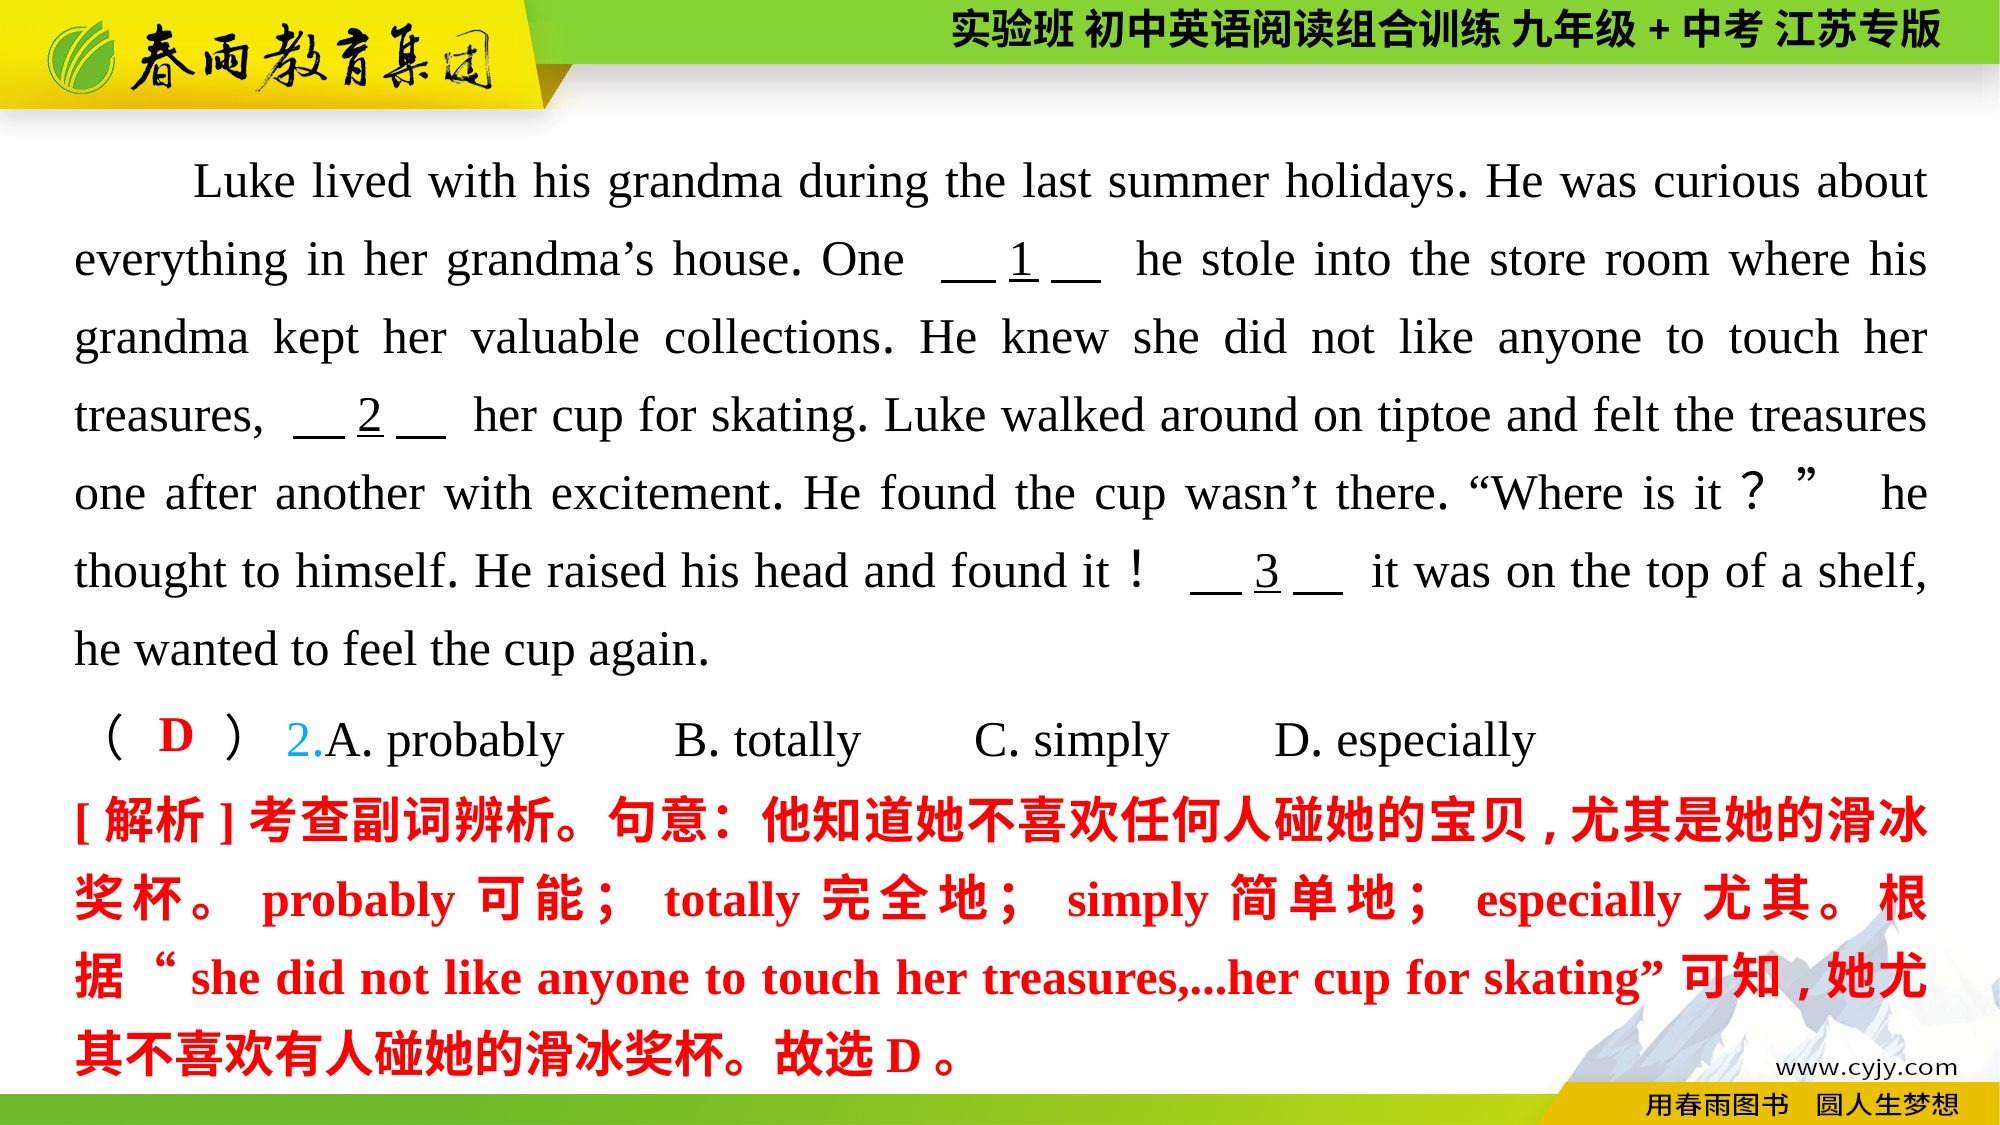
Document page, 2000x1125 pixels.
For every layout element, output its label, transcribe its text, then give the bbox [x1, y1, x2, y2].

picture [0, 0, 2000, 1125]
text_box [解析]考查副词辨析。句意：他知道她不喜欢任何人碰她的宝贝,尤其是她的滑冰奖杯。probably可能；totally完全地；simply简单地；especially尤其。根据“she did not like anyone to touch her treasures,...her cup for skating”可知,她尤其不喜欢有人碰她的滑冰奖杯。故选D。 [59, 763, 1944, 1090]
text_box （ ）2.A. probably B. totally C. simply D. especially [59, 680, 143, 763]
list Luke lived with his grandma during the last summer holidays. He was curious about everything in her grandma’s house. One 1 he stole into the store room where his grandma kept her valuable collections. He knew she did not like anyone to touch her treasures, 2 her cup for skating. Luke walked around on tiptoe and felt the treasures one after another with excitement. He found the cup wasn’t there. “Where is it？” he thought to himself. He raised his head and found it！ 3 it was on the top of a shelf, he wanted to feel the cup again. [59, 122, 1944, 680]
text_box （ ）2.A. probably B. totally C. simply D. especially [210, 680, 1944, 763]
text_box D [143, 676, 210, 763]
